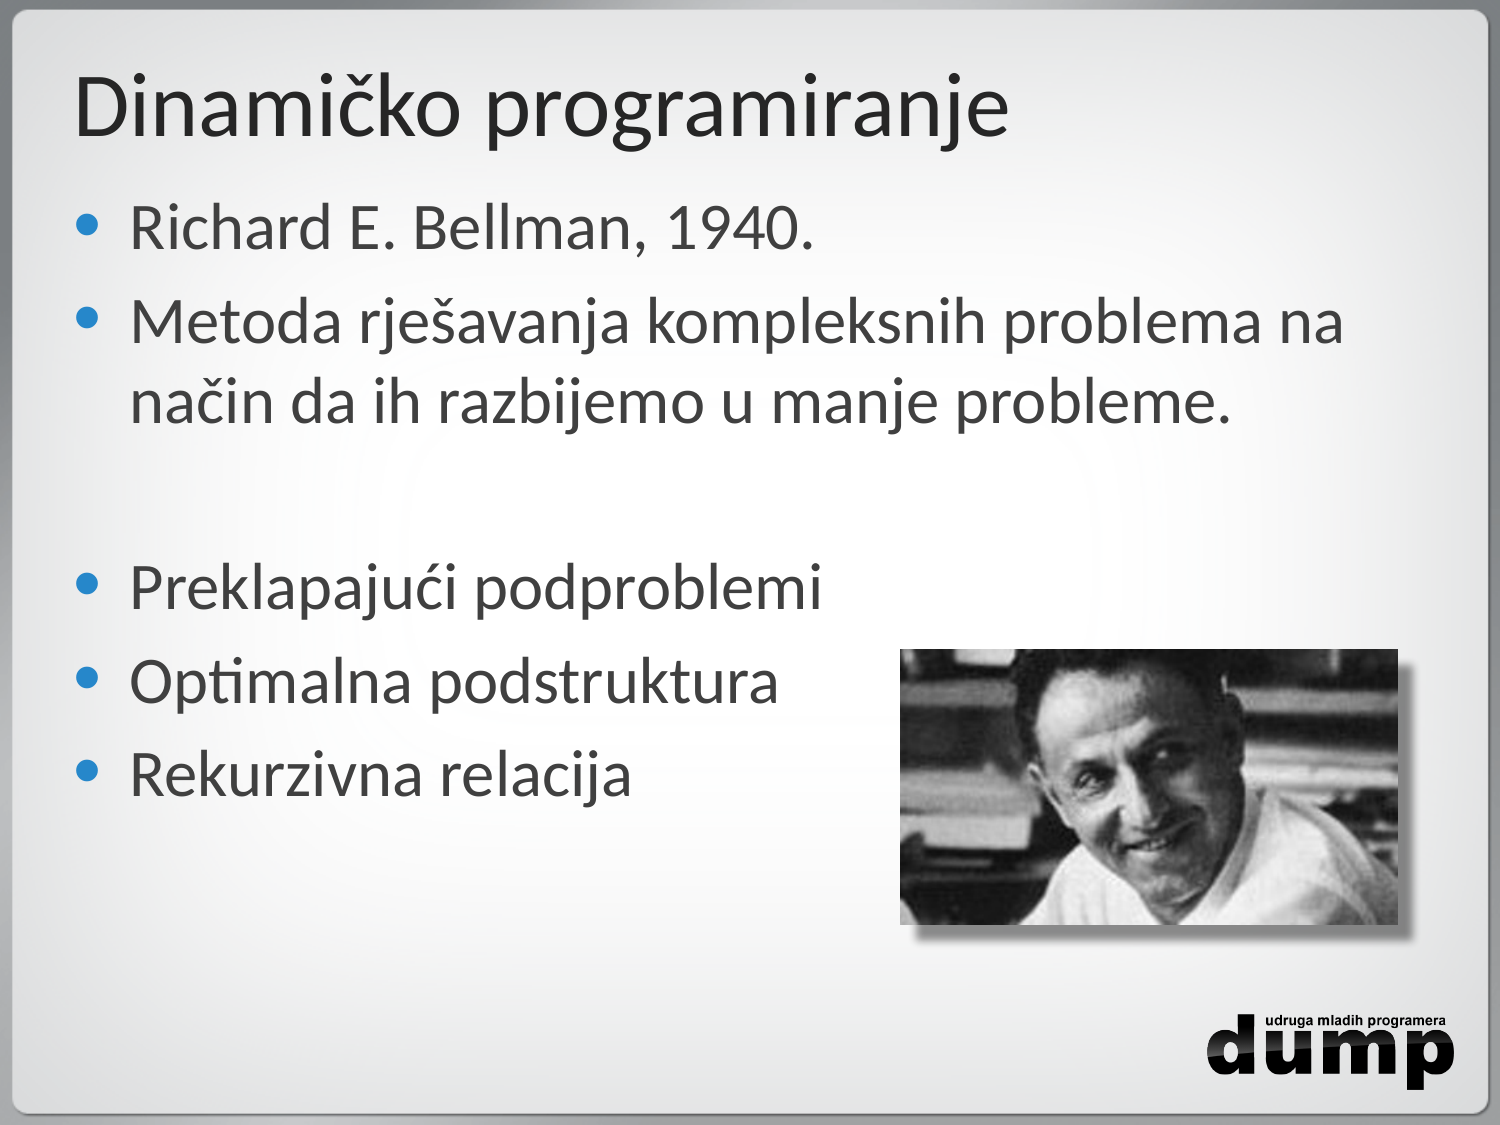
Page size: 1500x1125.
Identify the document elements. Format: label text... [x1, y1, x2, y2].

title Dinamičko programiranje [58, 23, 1425, 175]
list Richard E. Bellman, 1940. Metoda rješavanja kompleksnih problema na način da ih razbijemo u manje probleme. Preklapajući podproblemi Optimalna podstruktura Rekurzivna relacija [58, 175, 1426, 986]
picture [0, 0, 1500, 1125]
